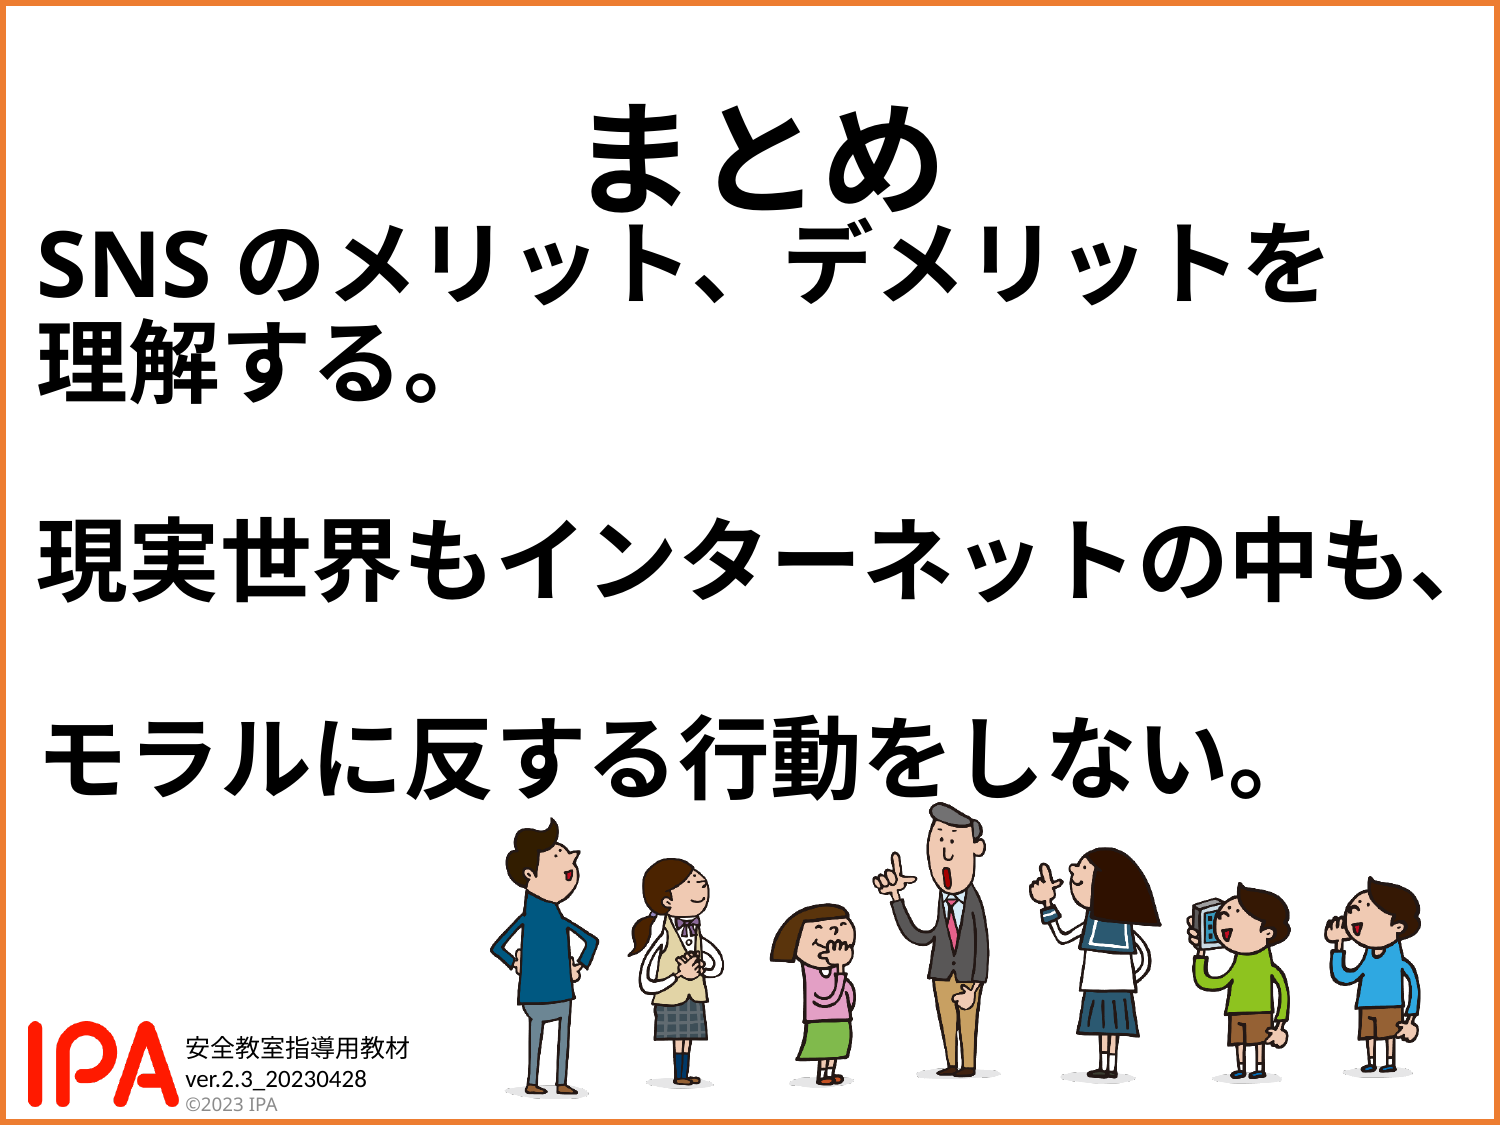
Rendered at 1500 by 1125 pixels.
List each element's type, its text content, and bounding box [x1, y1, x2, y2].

title SNSのメリット、デメリットを 理解する。 現実世界もインターネットの中も、 モラルに反する行動をしない。 [21, 273, 1500, 758]
picture [490, 802, 1421, 1099]
picture [28, 1021, 179, 1107]
